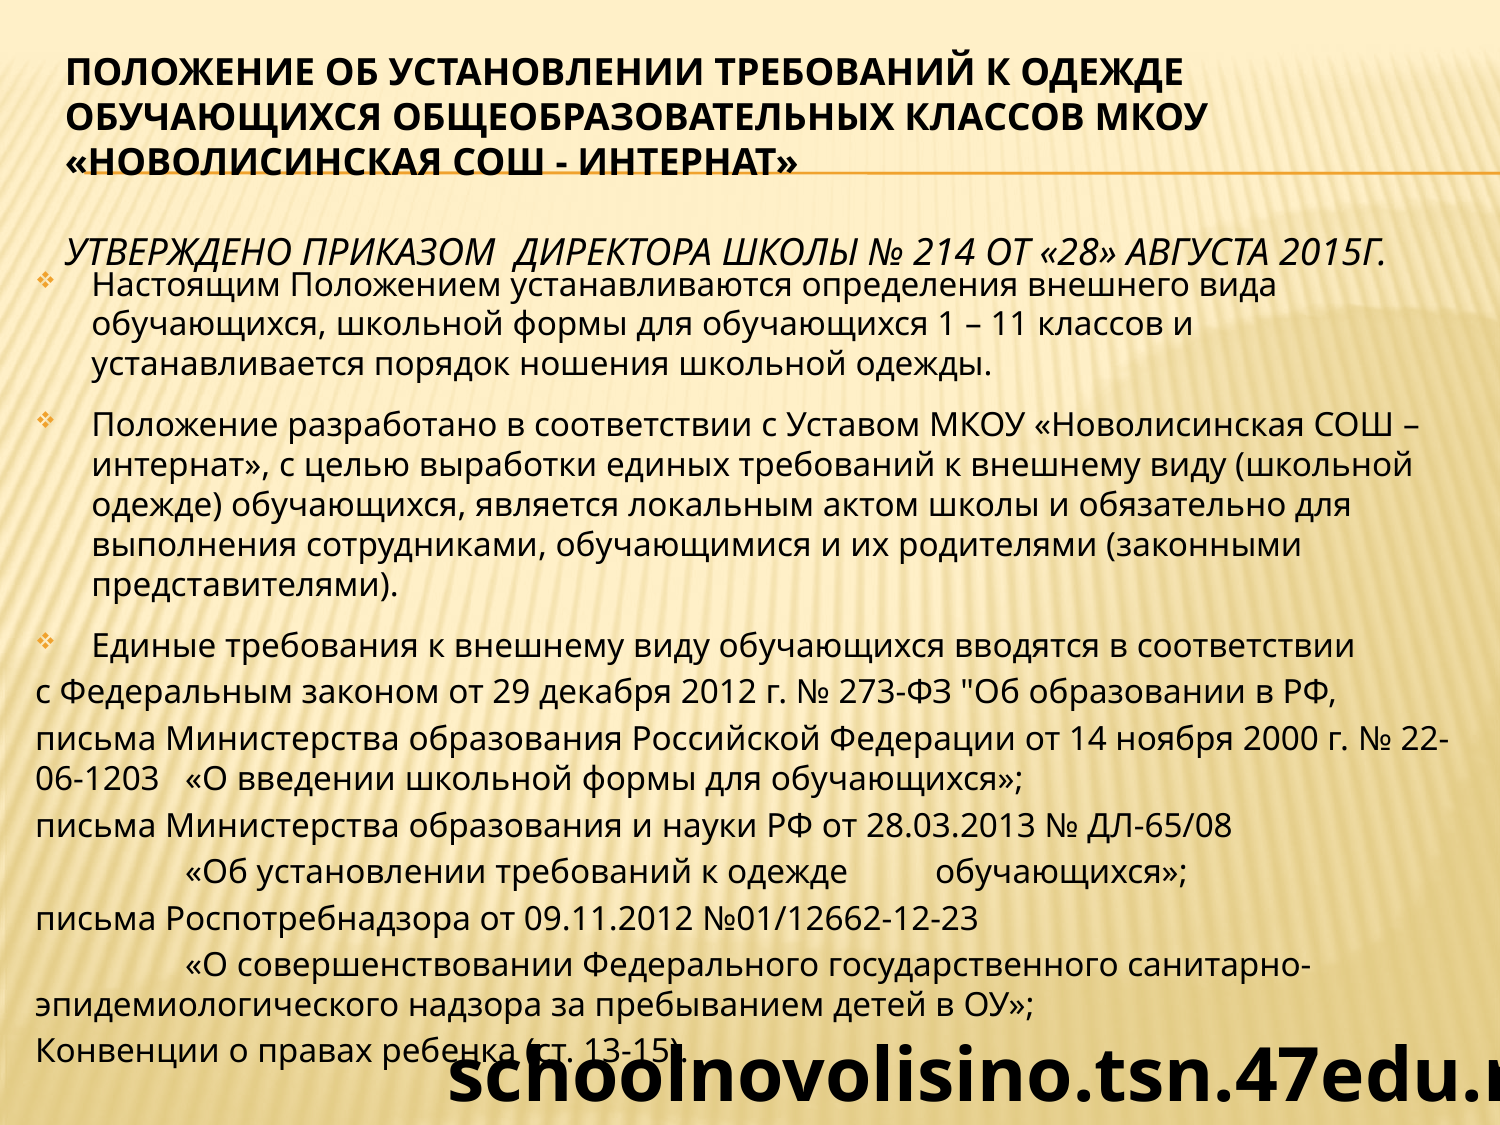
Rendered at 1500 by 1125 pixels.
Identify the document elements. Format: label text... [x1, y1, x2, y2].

title ПОЛОЖЕНИЕ об установлении требований к одежде обучающихся общеобразовательных классов МКОУ «Новолисинская СОШ - интернат» Утверждено приказом директора школы № 214 от «28» августа 2015г. [50, 75, 1475, 255]
text_box schoolnovolisino.tsn.47edu.ru [432, 1018, 1500, 1124]
list Настоящим Положением устанавливаются определения внешнего вида обучающихся, школьной формы для обучающихся 1 – 11 классов и устанавливается порядок ношения школьной одежды. Положение разработано в соответствии c Уставом МКОУ «Новолисинская СОШ – интернат», с целью выработки единых требований к внешнему виду (школьной одежде) обучающихся, является локальным актом школы и обязательно для выполнения сотрудниками, обучающимися и их родителями (законными представителями). Единые требования к внешнему виду обучающихся вводятся в соответствии с Федеральным законом от 29 декабря 2012 г. № 273-ФЗ "Об образовании в РФ, письма Министерства образования Российской Федерации от 14 ноября 2000 г. № 22-06-1203 «О введении школьной формы для обучающихся»; письма Министерства образования и науки РФ от 28.03.2013 № ДЛ-65/08 «Об установлении требований к одежде обучающихся»; письма Роспотребнадзора от 09.11.2012 №01/12662-12-23 «О совершенствовании Федерального государственного санитарно- эпидемиологического надзора за пребыванием детей в ОУ»; Конвенции о правах ребенка (ст. 13-15). [20, 255, 1491, 1106]
